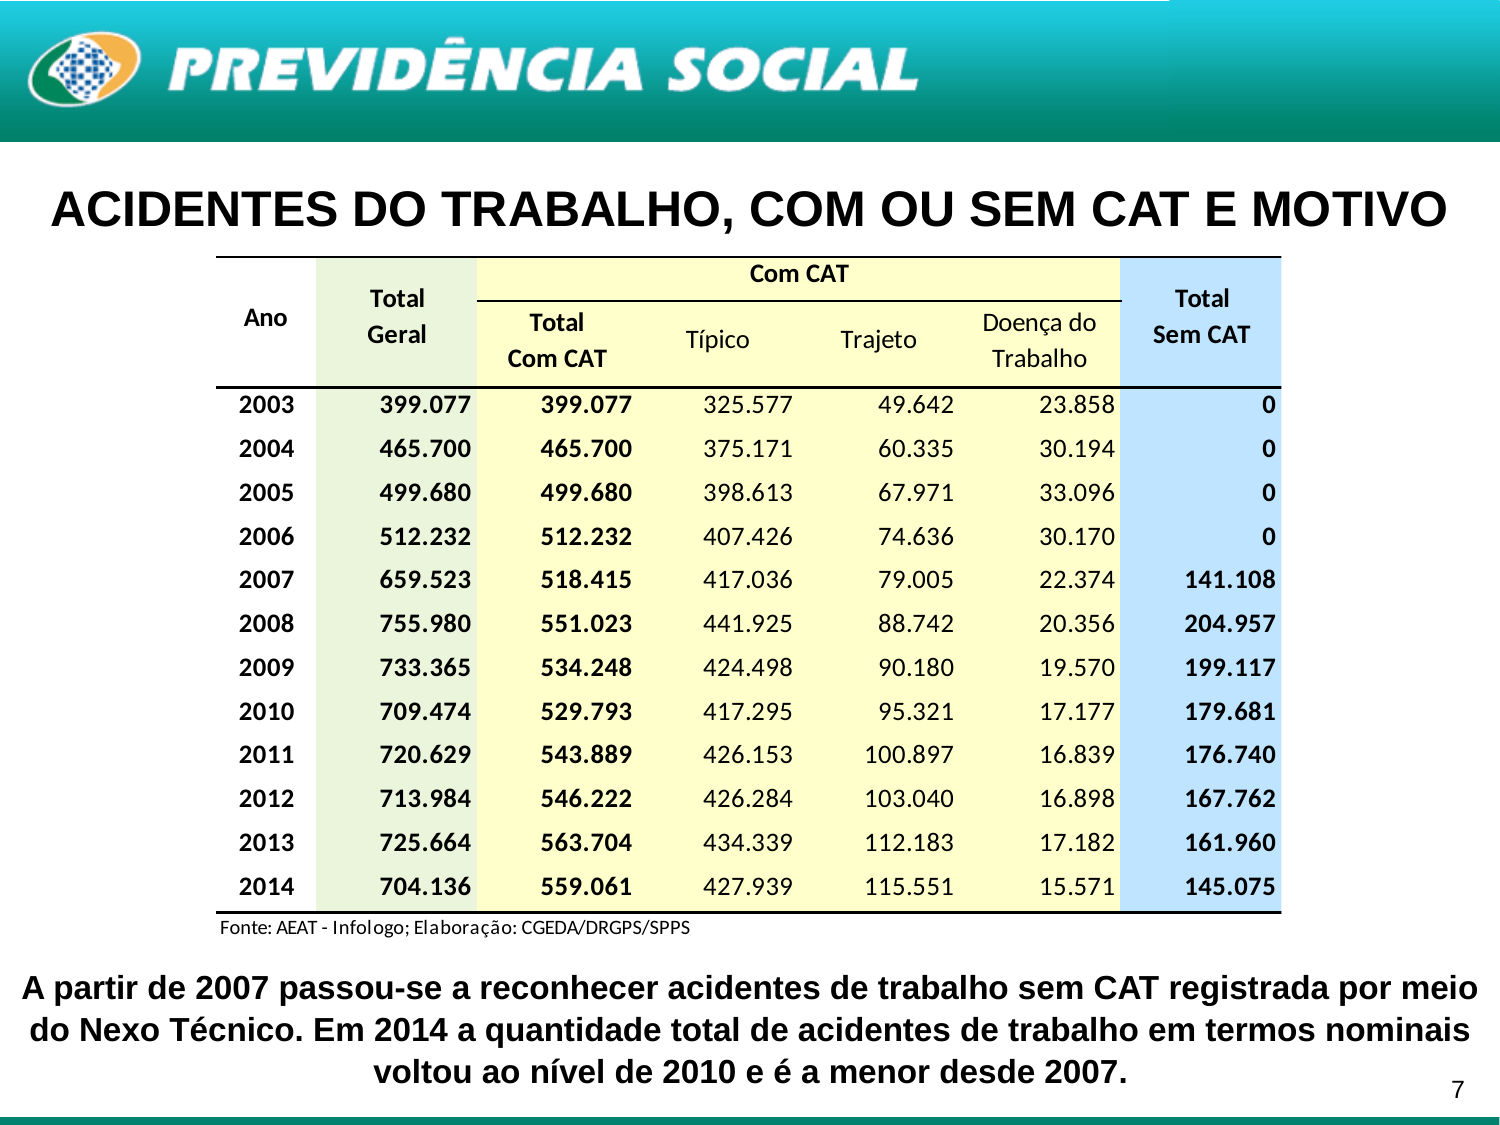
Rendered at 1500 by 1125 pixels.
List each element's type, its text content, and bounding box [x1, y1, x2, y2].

text_box ACIDENTES DO TRABALHO, COM OU SEM CAT E MOTIVO [0, 137, 1500, 276]
picture [0, 0, 1500, 137]
picture [215, 256, 1285, 948]
text_box A partir de 2007 passou-se a reconhecer acidentes de trabalho sem CAT registrada por meio do Nexo Técnico. Em 2014 a quantidade total de acidentes de trabalho em termos nominais voltou ao nível de 2010 e é a menor desde 2007. [1, 950, 1500, 1105]
picture [0, 1117, 1500, 1125]
